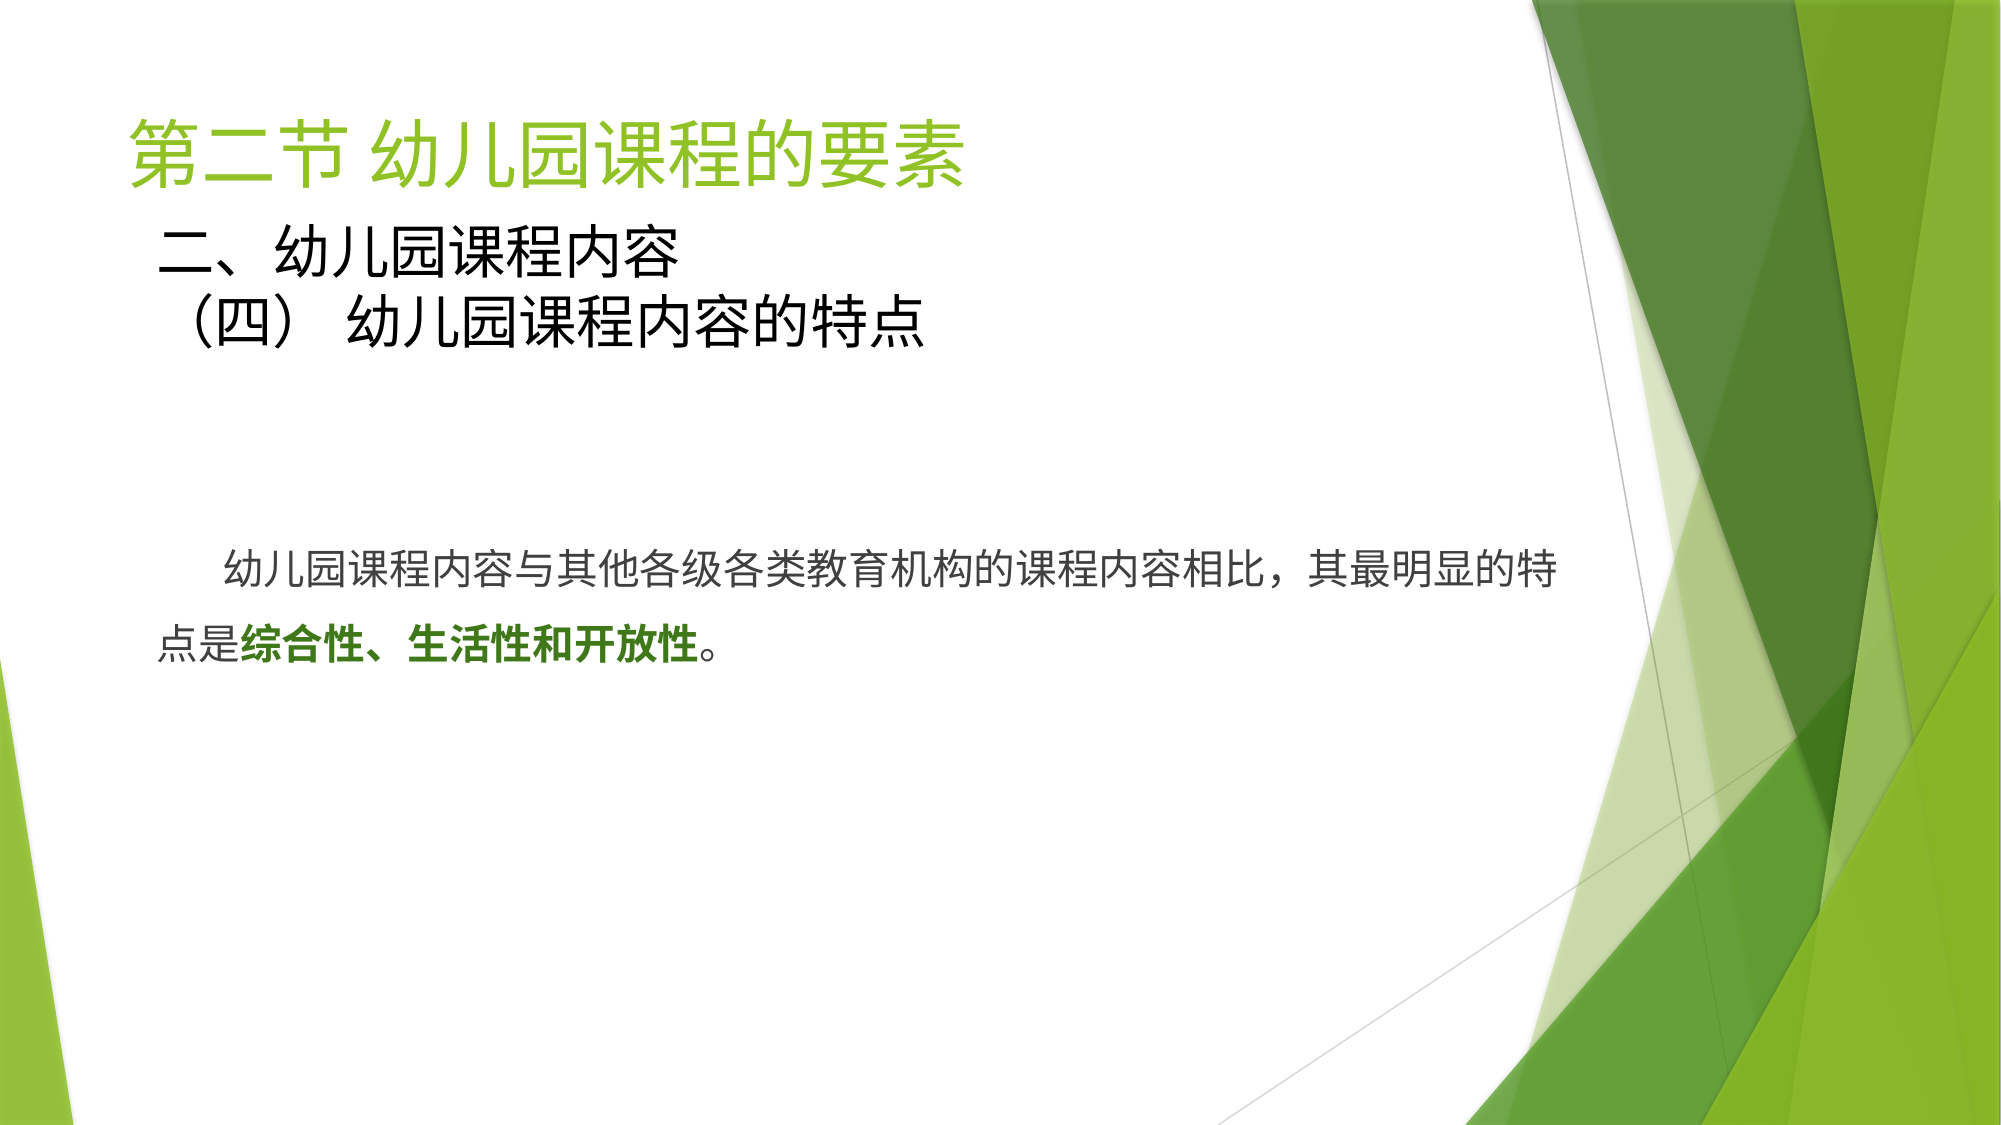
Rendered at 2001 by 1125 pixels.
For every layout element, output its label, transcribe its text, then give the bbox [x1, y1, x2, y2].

text_box 二、幼儿园课程内容 （四） 幼儿园课程内容的特点 [141, 208, 1451, 363]
title 第二节 幼儿园课程的要素 [111, 99, 1522, 317]
list 幼儿园课程内容与其他各级各类教育机构的课程内容相比，其最明显的特点是综合性、生活性和开放性。 [141, 510, 1610, 702]
